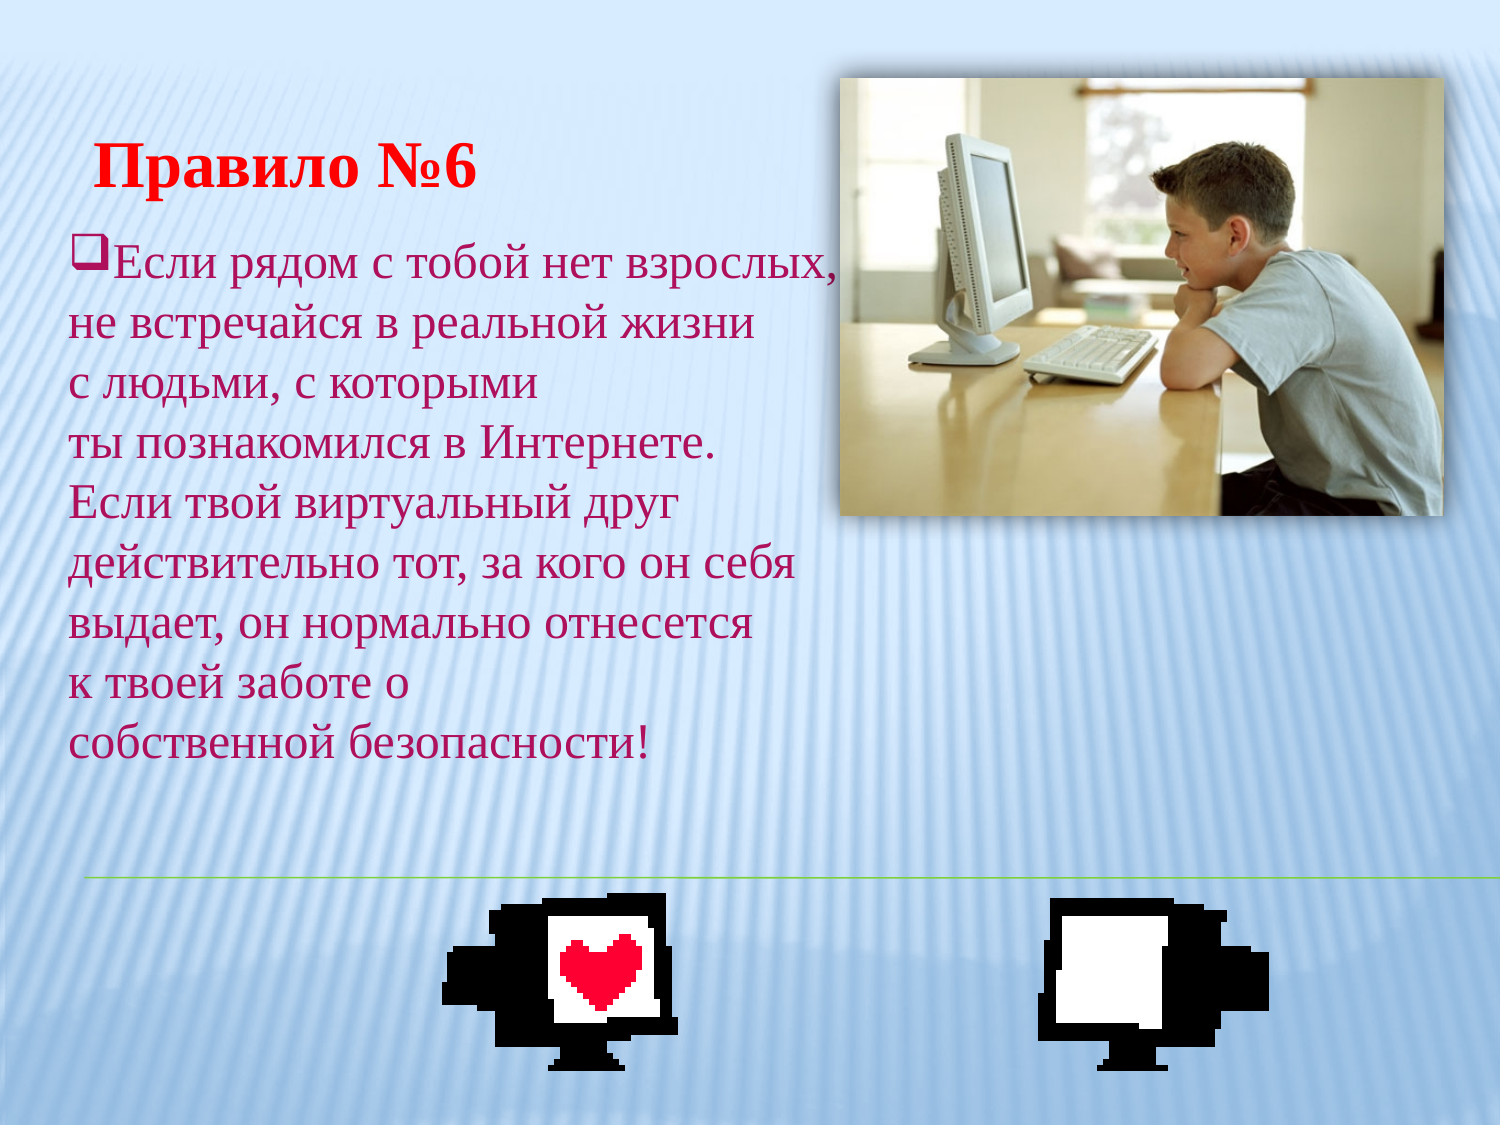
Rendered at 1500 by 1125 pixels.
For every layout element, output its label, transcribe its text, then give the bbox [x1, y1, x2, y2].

text_box Если рядом с тобой нет взрослых, не встречайся в реальной жизни с людьми, с которыми ты познакомился в Интернете. Если твой виртуальный друг действительно тот, за кого он себя выдает, он нормально отнесется к твоей заботе о собственной безопасности! [53, 176, 857, 822]
text_box Правило №6 [78, 113, 494, 176]
picture [442, 892, 1270, 1071]
picture [839, 77, 1445, 516]
